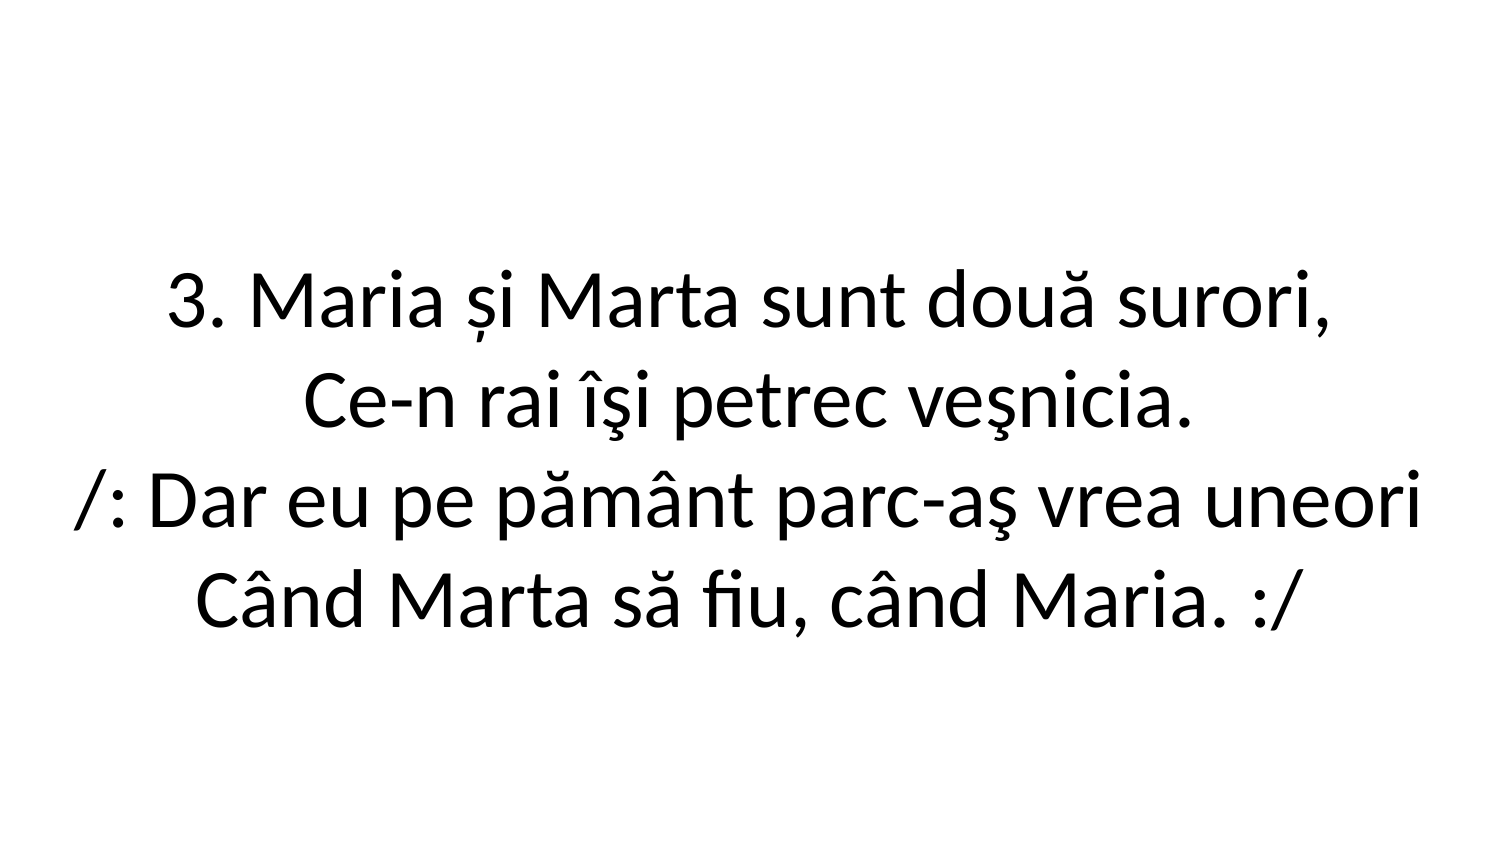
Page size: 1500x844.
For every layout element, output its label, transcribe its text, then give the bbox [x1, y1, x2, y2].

text_box 3. Maria și Marta sunt două surori, Ce-n rai îşi petrec veşnicia. /: Dar eu pe pământ parc-aş vrea uneori Când Marta să fiu, când Maria. :/ [59, 192, 1440, 652]
